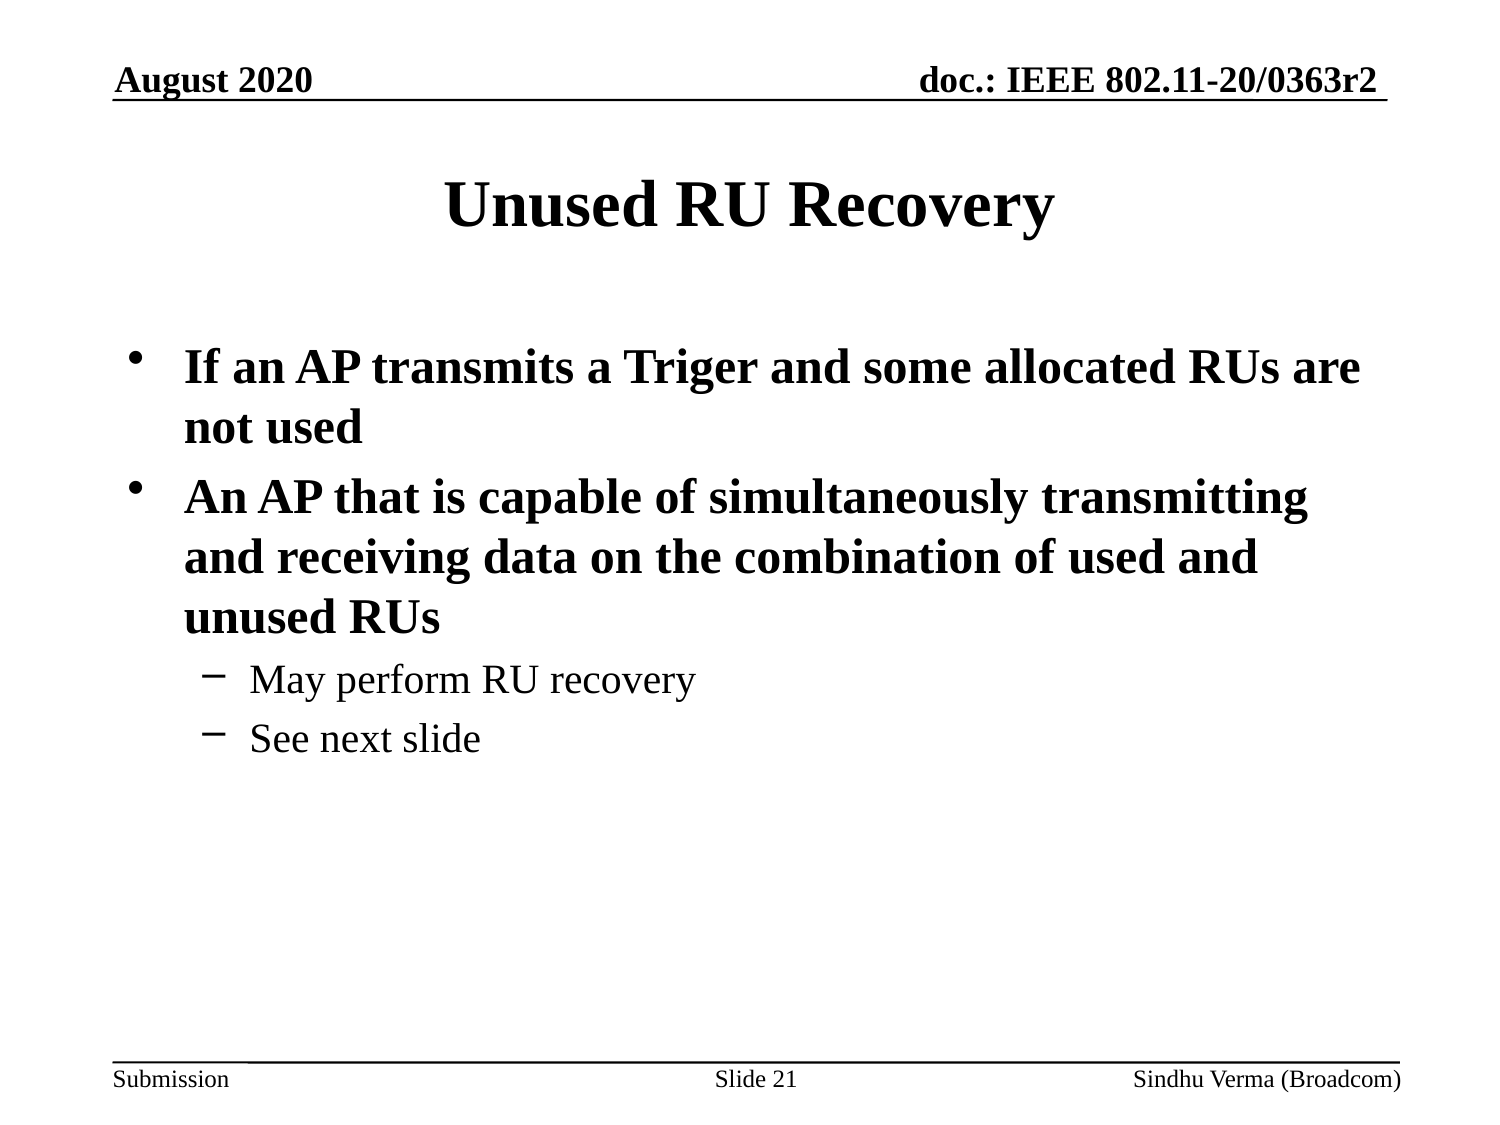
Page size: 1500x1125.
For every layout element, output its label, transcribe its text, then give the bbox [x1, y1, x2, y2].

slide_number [114, 54, 316, 101]
list If an AP transmits a Triger and some allocated RUs are not used An AP that is capable of simultaneously transmitting and receiving data on the combination of used and unused RUs May perform RU recovery See next slide [112, 326, 1388, 1002]
slide_number Slide 21 [712, 1061, 800, 1093]
footer Sindhu Verma (Broadcom) [1129, 1061, 1402, 1093]
title Unused RU Recovery [112, 112, 1388, 288]
